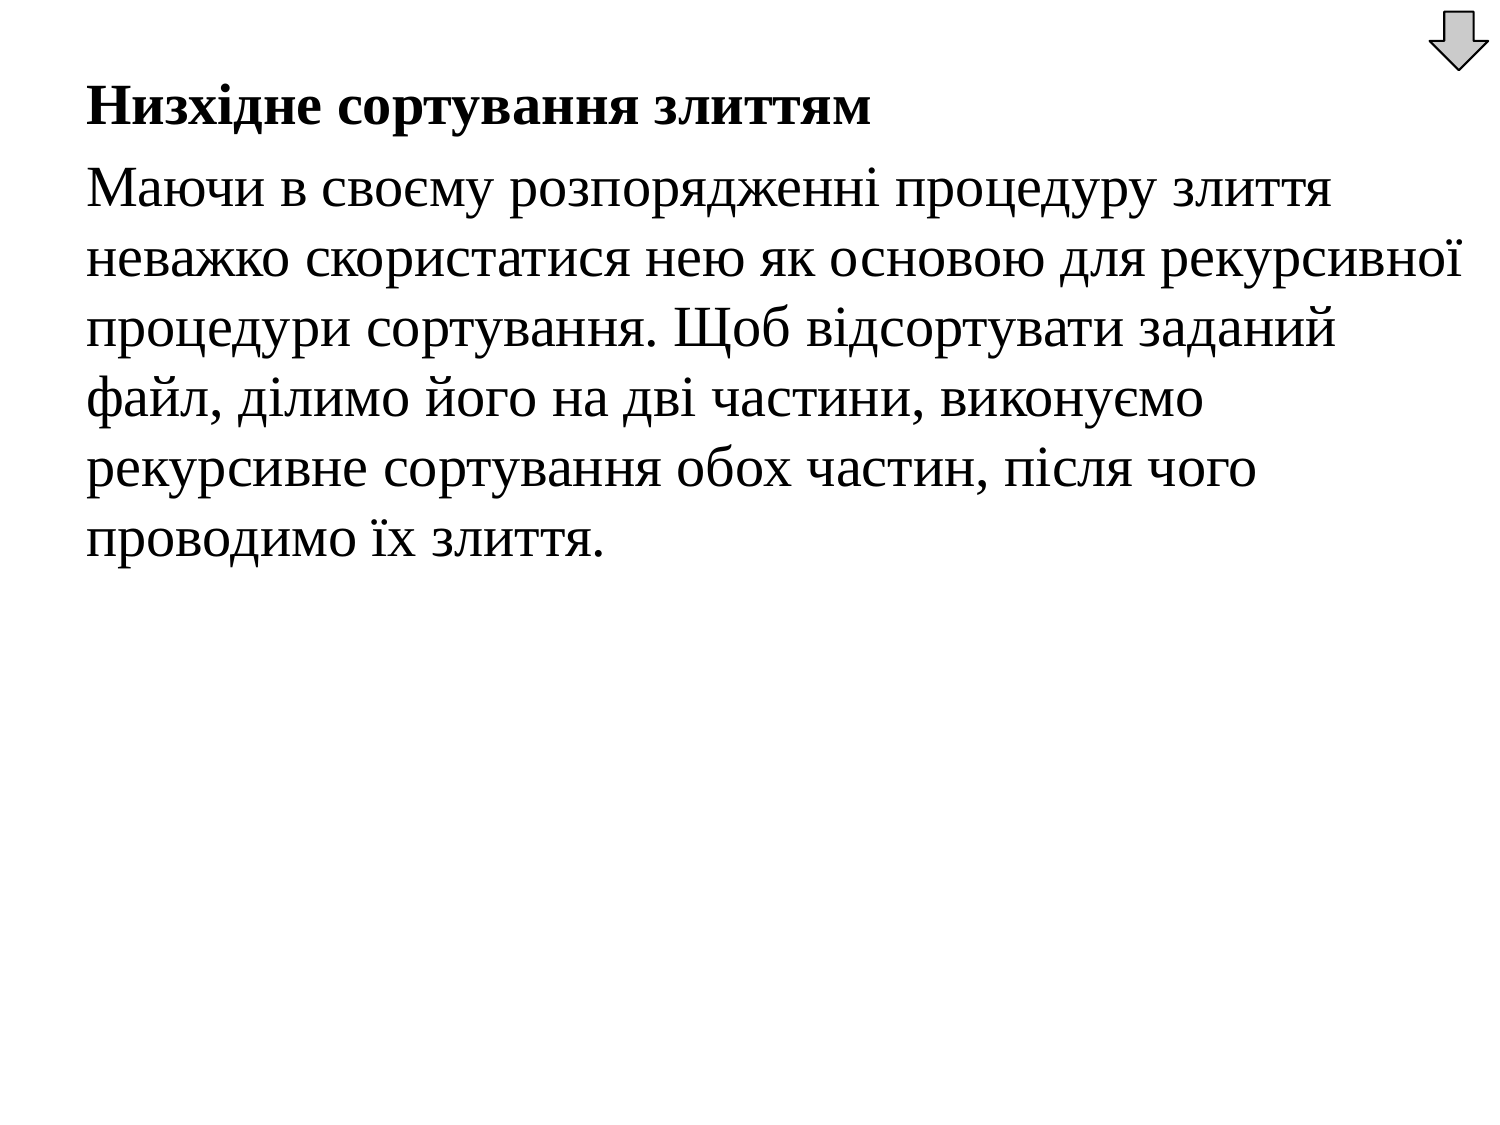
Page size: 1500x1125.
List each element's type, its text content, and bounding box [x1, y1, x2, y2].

list Низхідне сортування злиттям Маючи в своєму розпорядженні процедуру злиття неважко скористатися нею як основою для рекурсивної процедури сортування. Щоб відсортувати заданий файл, ділимо його на дві частини, виконуємо рекурсивне сортування обох частин, після чого проводимо їх злиття. [0, 58, 1500, 1125]
text_box [1429, 11, 1489, 71]
